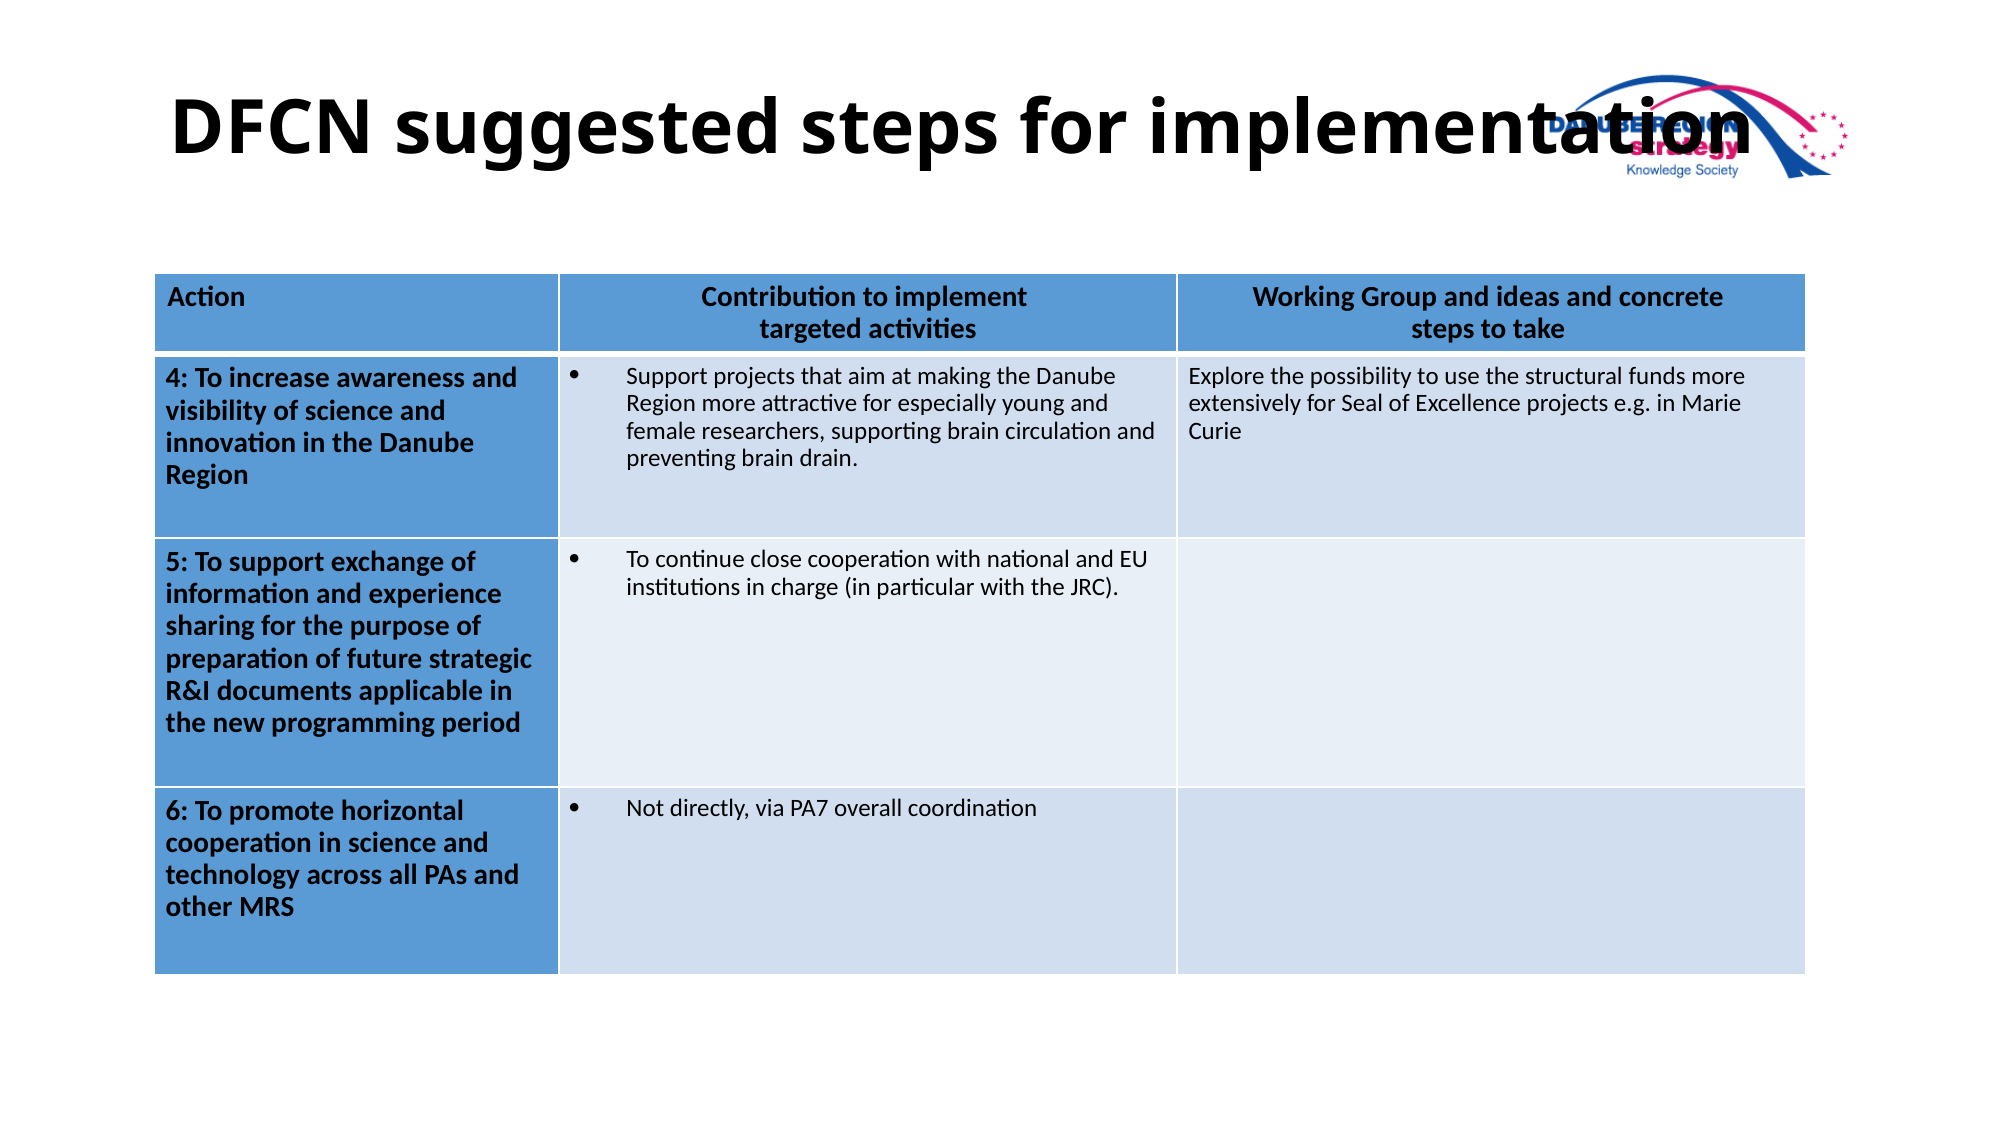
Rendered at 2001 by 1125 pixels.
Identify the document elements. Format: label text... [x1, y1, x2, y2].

table_cell [1178, 788, 1805, 974]
table_cell Not directly, via PA7 overall coordination [560, 788, 1176, 974]
table_cell 6: To promote horizontal cooperation in science and technology across all PAs and other MRS [155, 788, 558, 974]
table_cell To continue close cooperation with national and EU institutions in charge (in particular with the JRC). [560, 539, 1176, 786]
table_cell 4: To increase awareness and visibility of science and innovation in the Danube Region [155, 357, 558, 537]
table_cell 5: To support exchange of information and experience sharing for the purpose of preparation of future strategic R&I documents applicable in the new programming period [155, 539, 558, 786]
picture [1806, 59, 1863, 194]
table_header Action [155, 274, 558, 351]
table_header Working Group and ideas and concrete steps to take [1178, 274, 1805, 351]
title DFCN suggested steps for implementation [154, 20, 1806, 238]
table_cell [1178, 539, 1805, 786]
table_header Contribution to implement targeted activities [560, 274, 1176, 351]
table_cell Support projects that aim at making the Danube Region more attractive for especially young and female researchers, supporting brain circulation and preventing brain drain. [560, 357, 1176, 537]
table_cell Explore the possibility to use the structural funds more extensively for Seal of Excellence projects e.g. in Marie Curie [1178, 357, 1805, 537]
